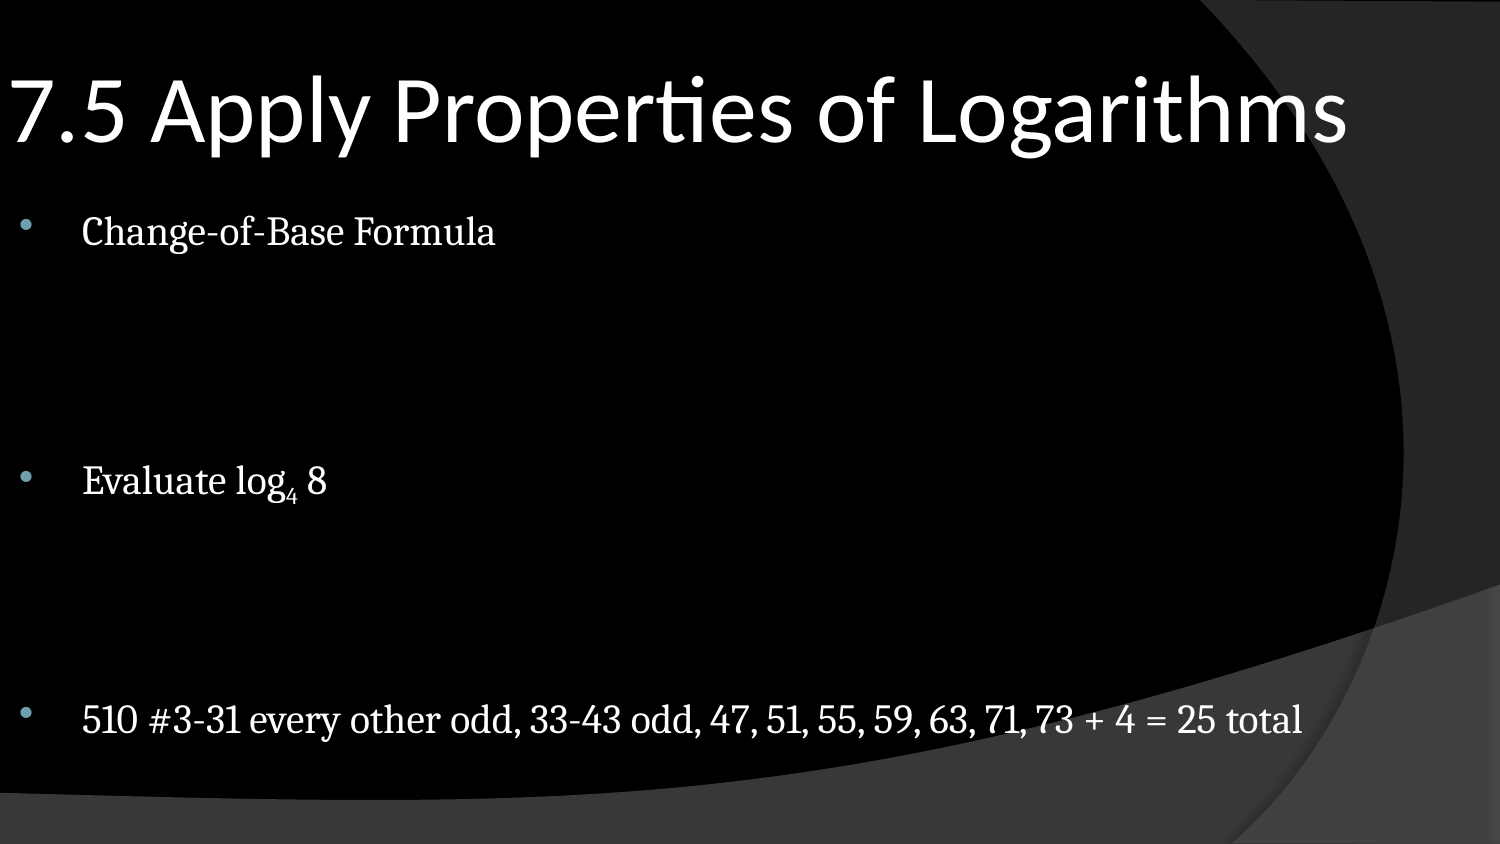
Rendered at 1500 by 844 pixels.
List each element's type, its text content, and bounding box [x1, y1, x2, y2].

title 7.5 Apply Properties of Logarithms [0, 33, 1500, 175]
